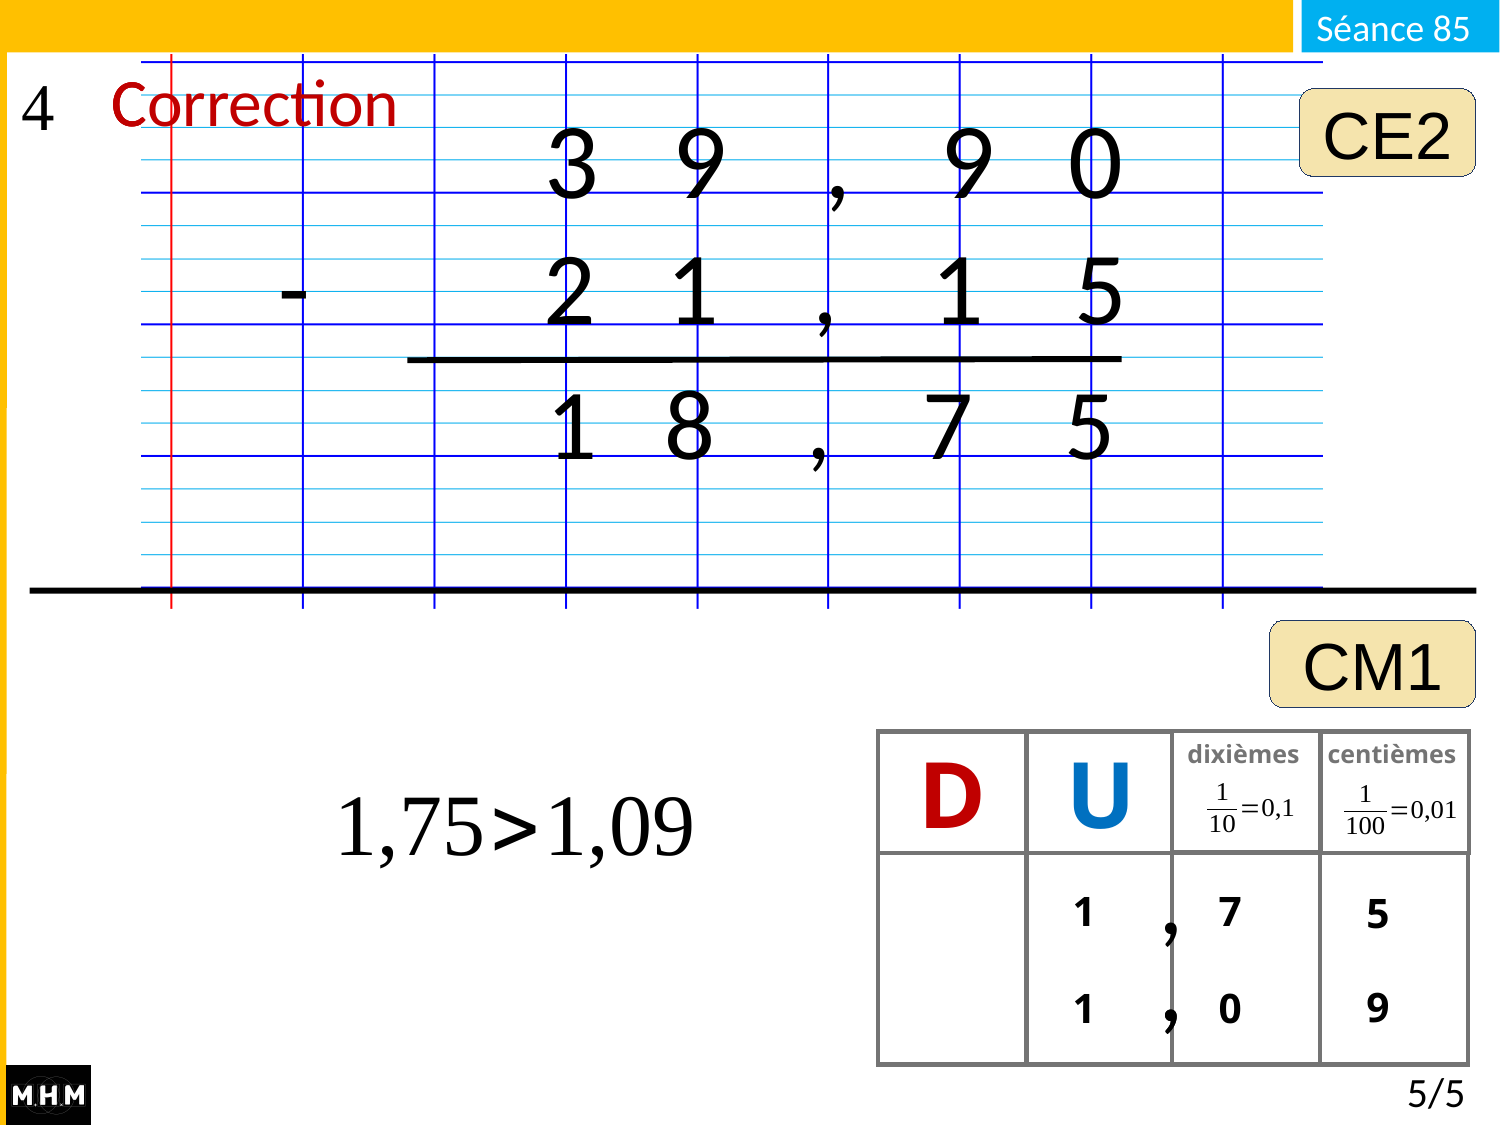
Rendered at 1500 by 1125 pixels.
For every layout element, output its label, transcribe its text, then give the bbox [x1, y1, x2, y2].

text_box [878, 730, 1469, 1065]
text_box Correction [96, 60, 135, 149]
picture [6, 1065, 91, 1125]
list 5/5 [1373, 1064, 1500, 1125]
picture [140, 54, 1323, 620]
text_box CM1 [1269, 620, 1476, 708]
text_box CE2 [1327, 88, 1476, 177]
